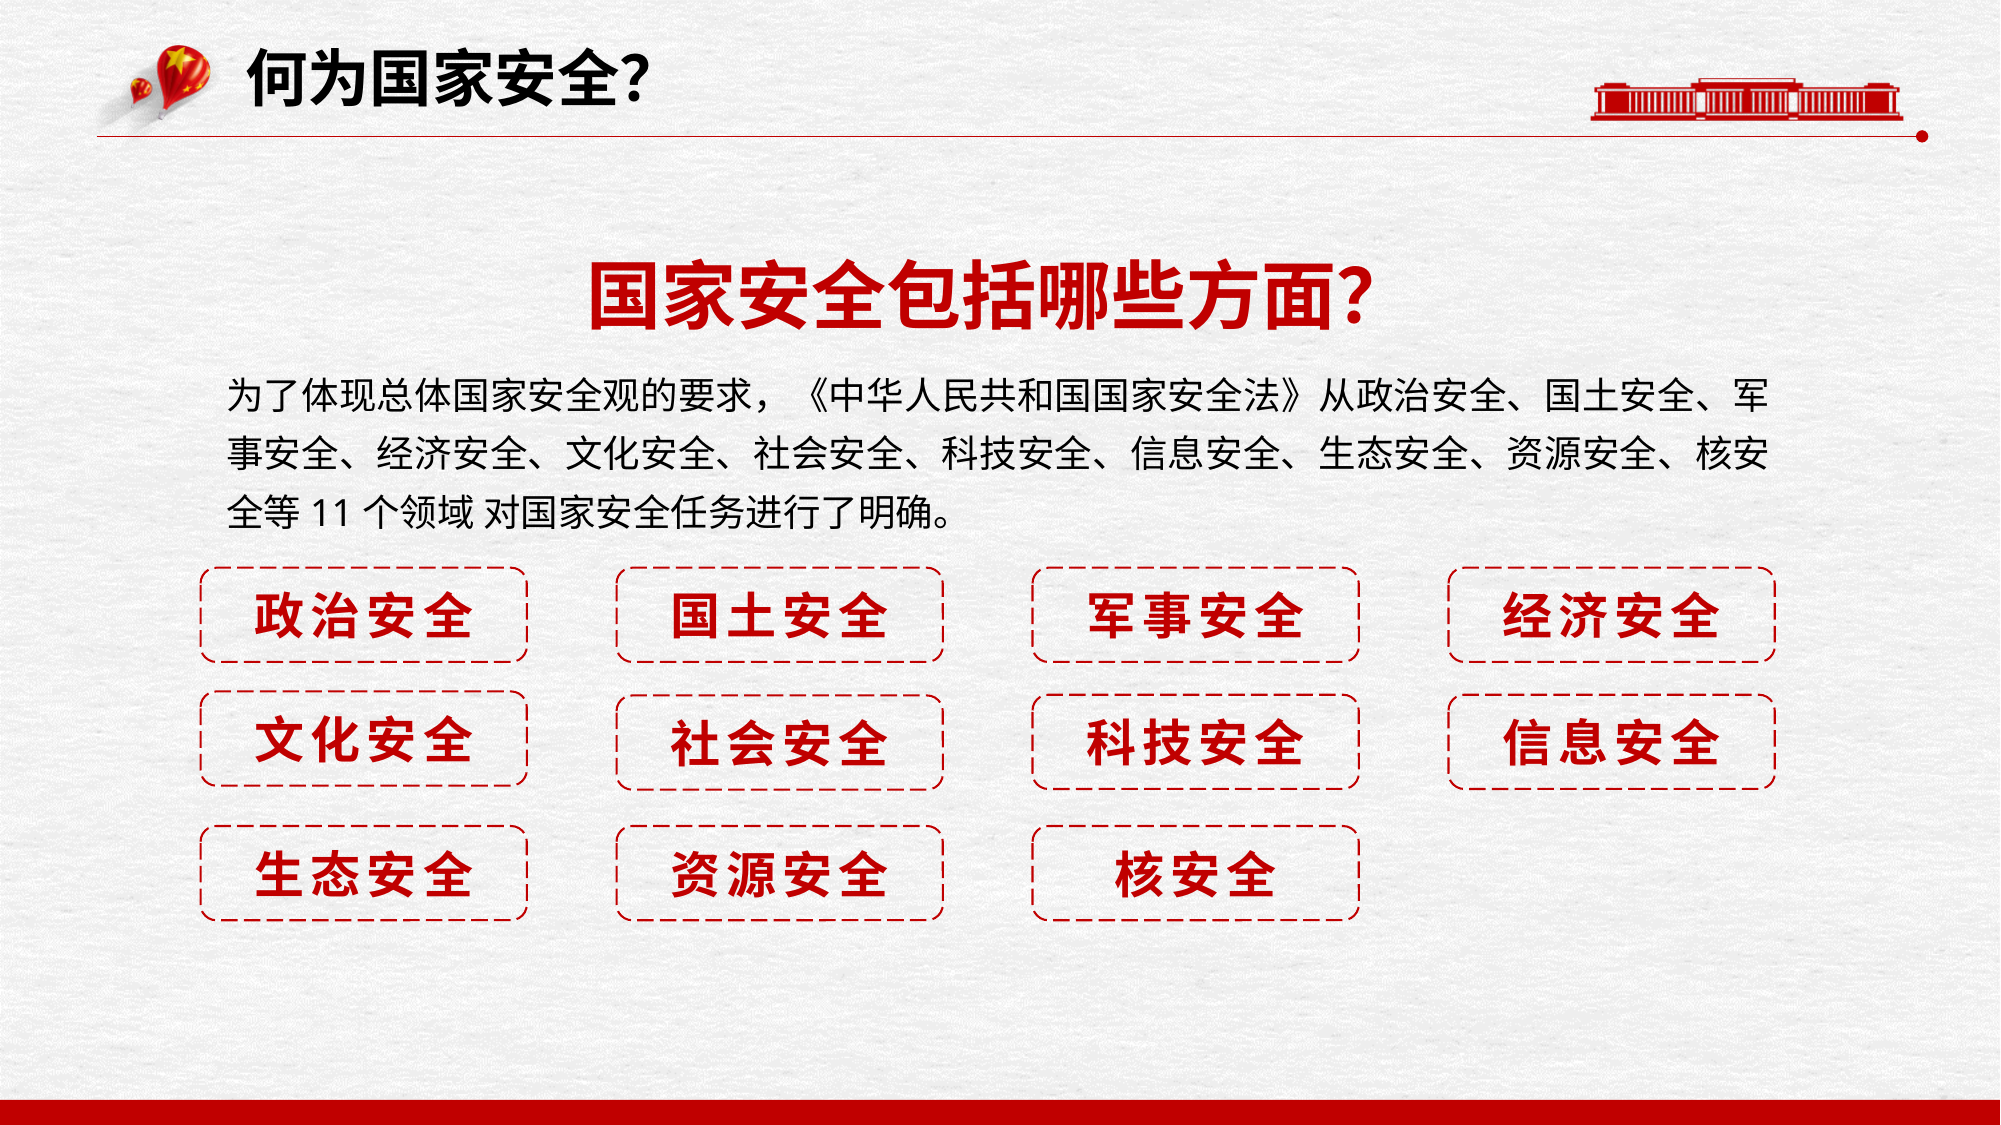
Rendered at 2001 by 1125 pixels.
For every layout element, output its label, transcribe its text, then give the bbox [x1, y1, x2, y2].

text_box 核安全 [1031, 824, 1360, 922]
text_box 生态安全 [199, 824, 528, 922]
text_box 何为国家安全？ [230, 31, 1231, 121]
text_box 资源安全 [615, 824, 944, 922]
text_box 国家安全包括哪些方面？ [458, 240, 1539, 346]
text_box 国土安全 [615, 566, 944, 663]
text_box 信息安全 [1447, 693, 1776, 791]
text_box 政治安全 [199, 566, 528, 663]
text_box 社会安全 [615, 694, 944, 791]
text_box 军事安全 [1031, 566, 1360, 663]
text_box 文化安全 [199, 690, 528, 787]
text_box 科技安全 [1031, 693, 1360, 791]
text_box 经济安全 [1447, 566, 1776, 663]
text_box 为了体现总体国家安全观的要求，《中华人民共和国国家安全法》从政治安全、国土安全、军事安全、经济安全、文化安全、社会安全、科技安全、信息安全、生态安全、资源安全、核安全等11个领域 对国家安全任务进行了明确。 [211, 350, 1786, 542]
picture [0, 0, 2001, 1125]
